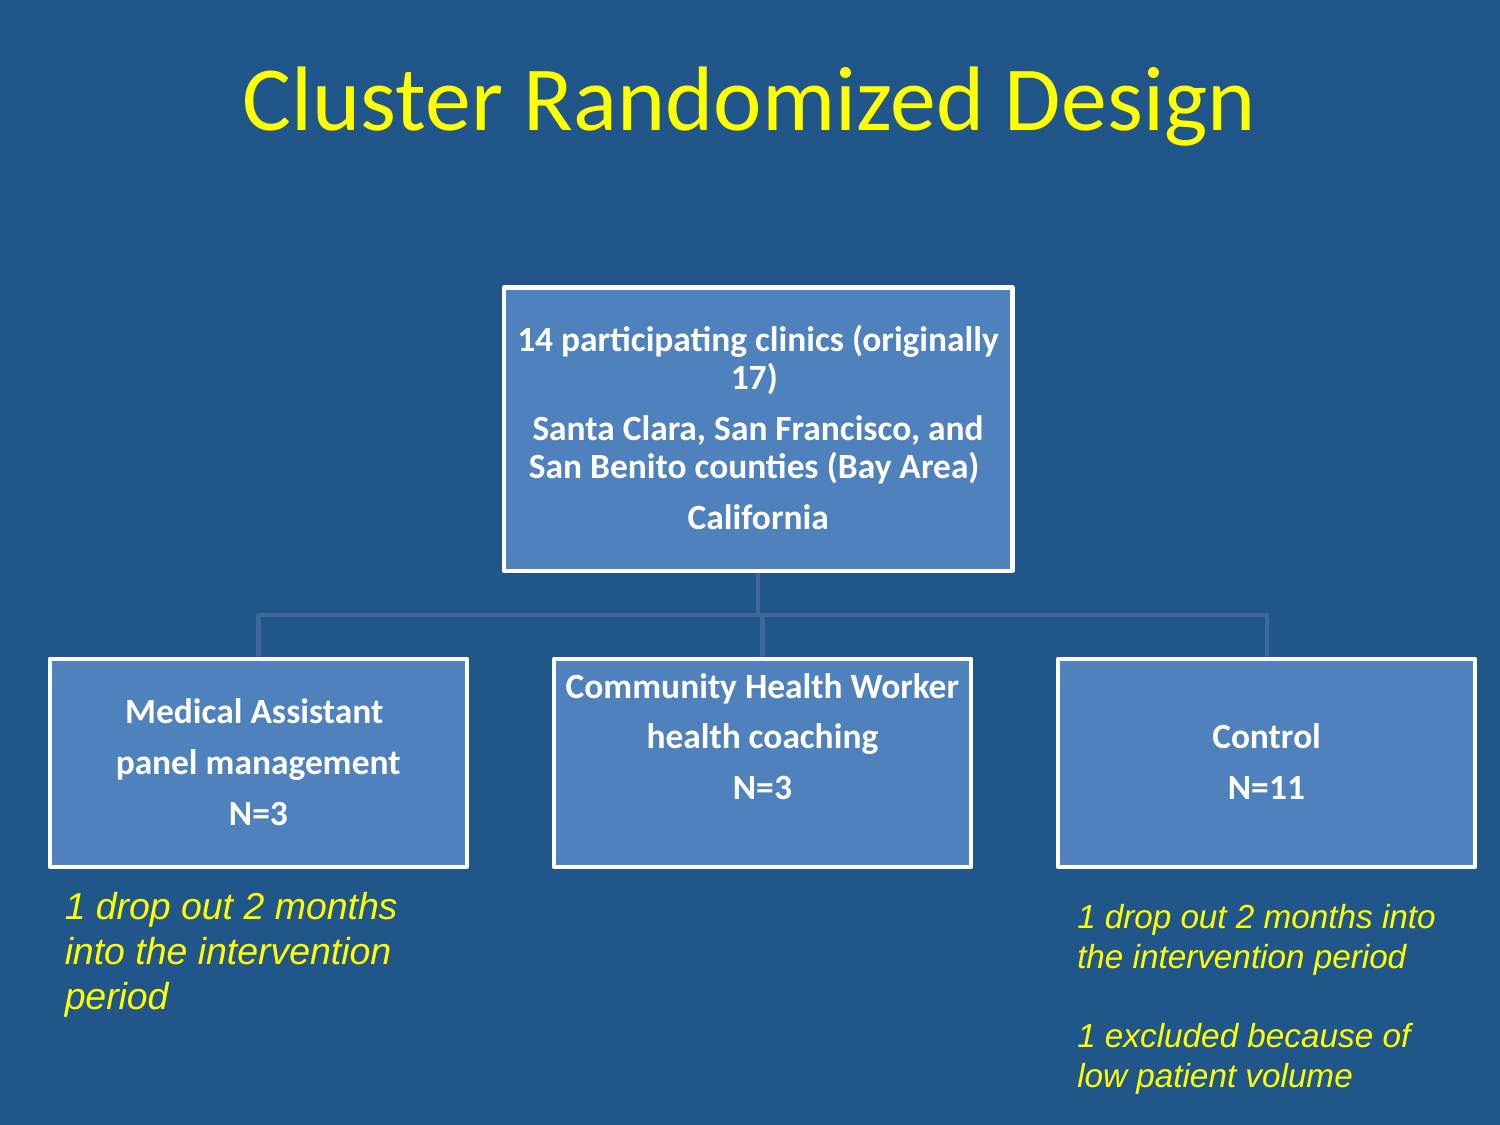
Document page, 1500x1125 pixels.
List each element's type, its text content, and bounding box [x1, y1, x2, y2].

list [49, 174, 1476, 981]
title Cluster Randomized Design [37, 0, 1463, 188]
text_box 1 drop out 2 months into the intervention period [50, 988, 463, 1025]
text_box 1 drop out 2 months into the intervention period 1 excluded because of low patient volume [1062, 989, 1463, 1102]
